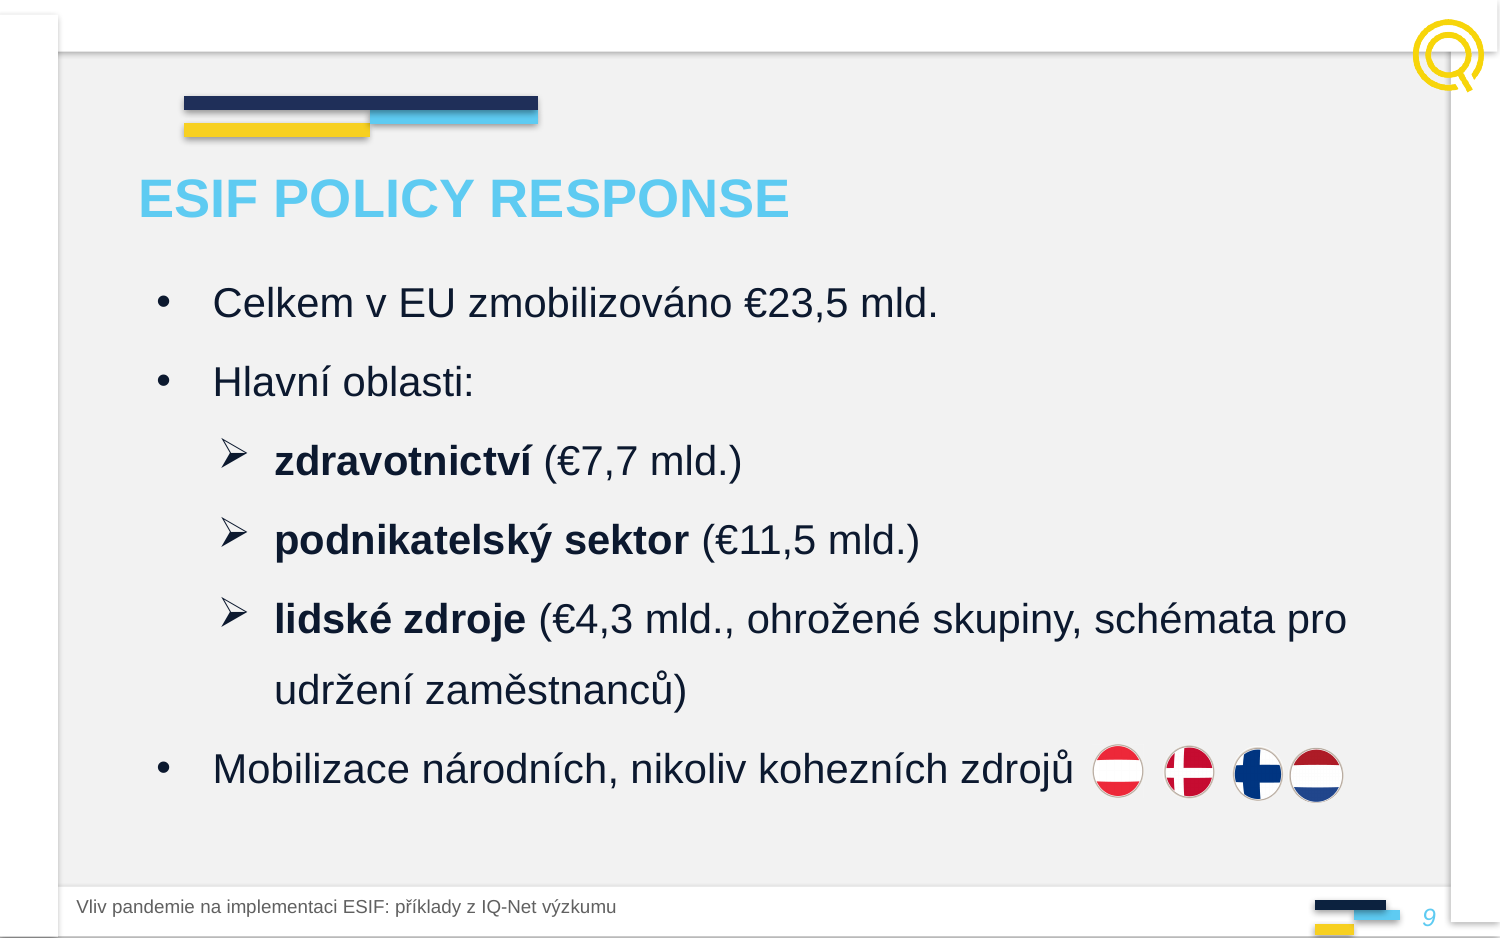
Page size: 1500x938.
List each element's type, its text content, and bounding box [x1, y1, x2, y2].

picture [1412, 19, 1490, 96]
list ESIF Policy response [123, 156, 1343, 242]
picture [1163, 745, 1215, 799]
list Vliv pandemie na implementaci ESIF: příklady z IQ-Net výzkumu [61, 887, 770, 929]
picture [1288, 745, 1344, 804]
picture [1232, 746, 1284, 801]
picture [1091, 744, 1144, 798]
list Celkem v EU zmobilizováno €23,5 mld. Hlavní oblasti: zdravotnictví (€7,7 mld.) podnikatelský sektor (€11,5 mld.) lidské zdroje (€4,3 mld., ohrožené skupiny, schémata pro udržení zaměstnanců) Mobilizace národních, nikoliv kohezních zdrojů [141, 247, 1403, 888]
slide_number 9 [1353, 893, 1451, 938]
